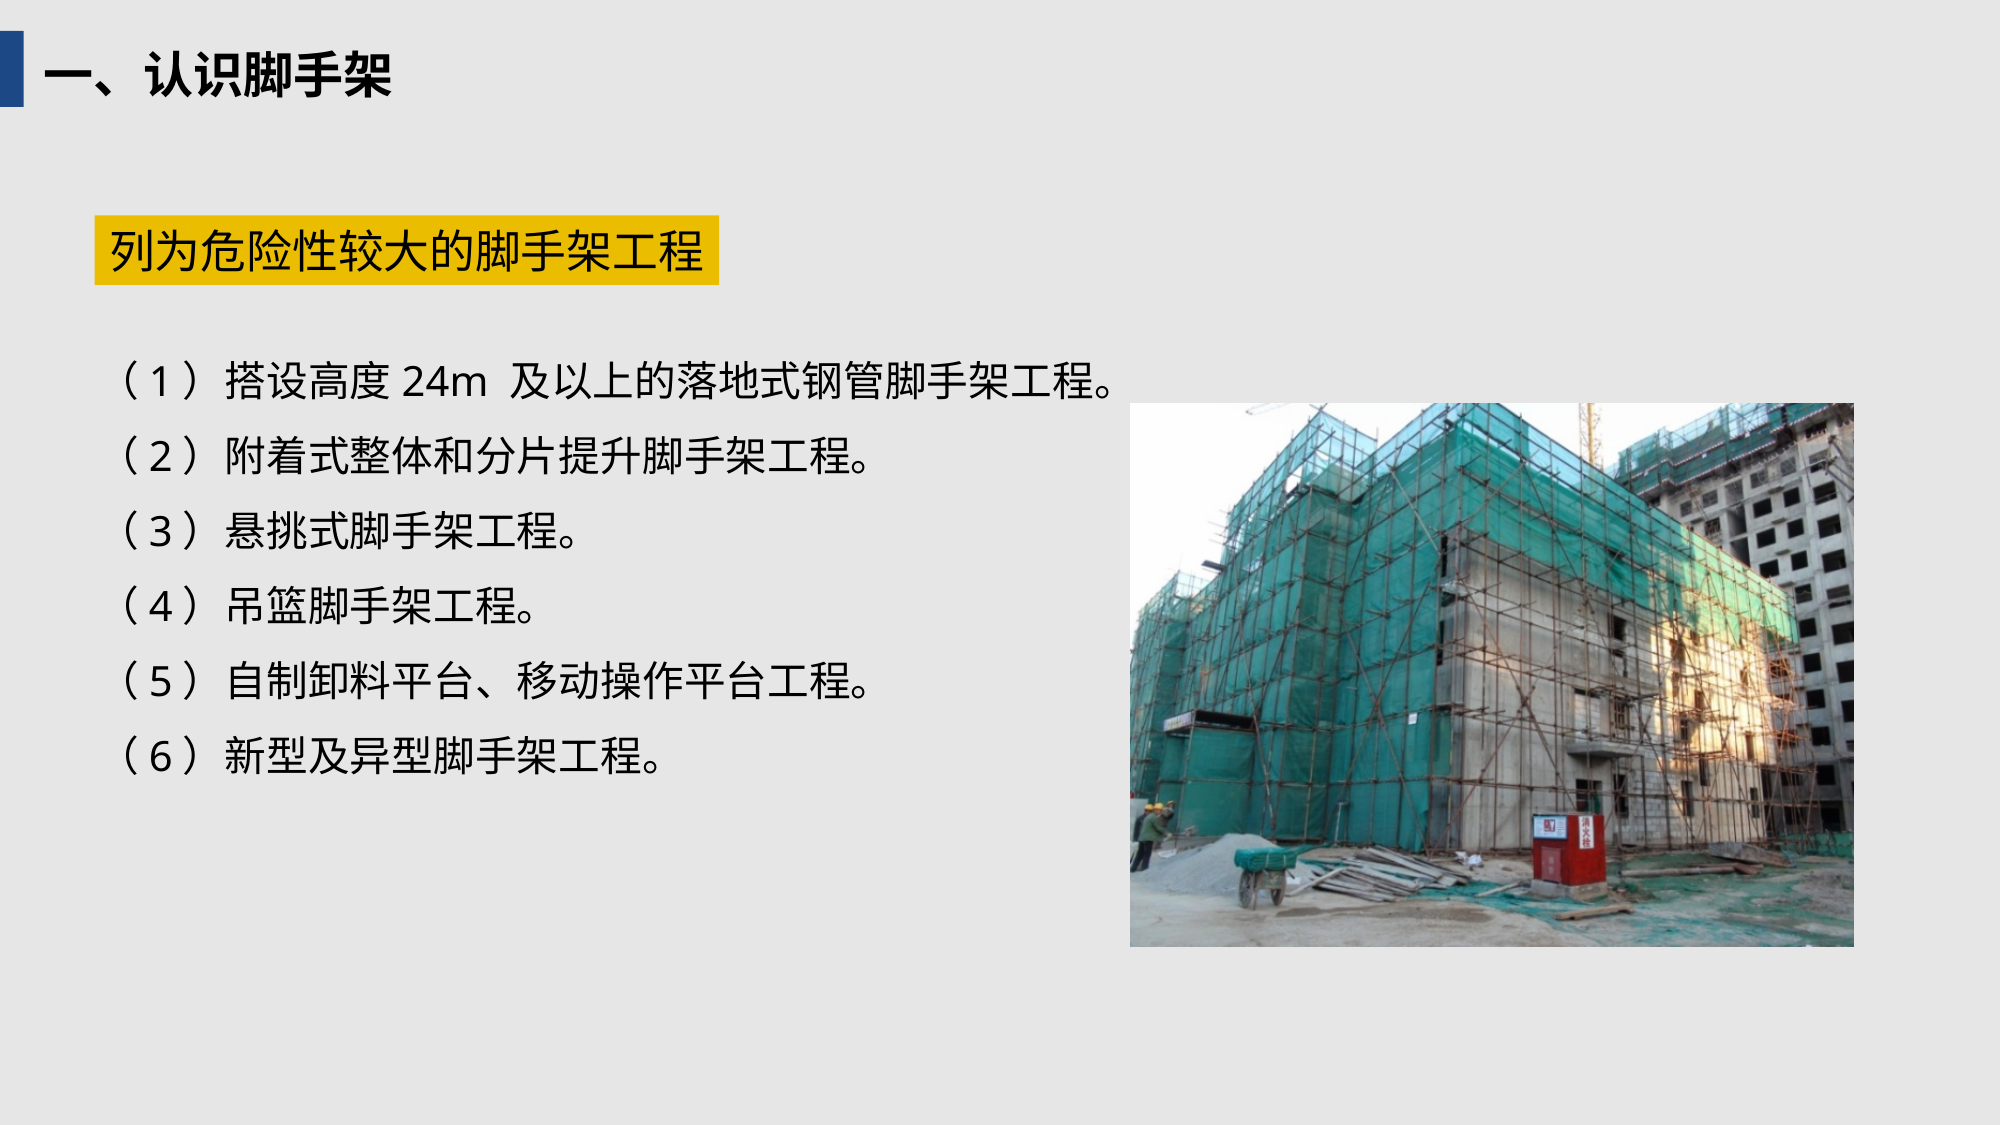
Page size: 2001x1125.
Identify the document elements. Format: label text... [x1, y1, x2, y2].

text_box 列为危险性较大的脚手架工程 [94, 215, 720, 285]
picture [1129, 403, 1854, 947]
text_box 一、认识脚手架 [28, 36, 462, 111]
text_box [0, 30, 24, 107]
text_box （1）搭设高度24m 及以上的落地式钢管脚手架工程。 （2）附着式整体和分片提升脚手架工程。 （3）悬挑式脚手架工程。 （4）吊篮脚手架工程。 （5）自制卸料平台、移动操作平台工程。 （6）新型及异型脚手架工程。 [82, 322, 1217, 787]
